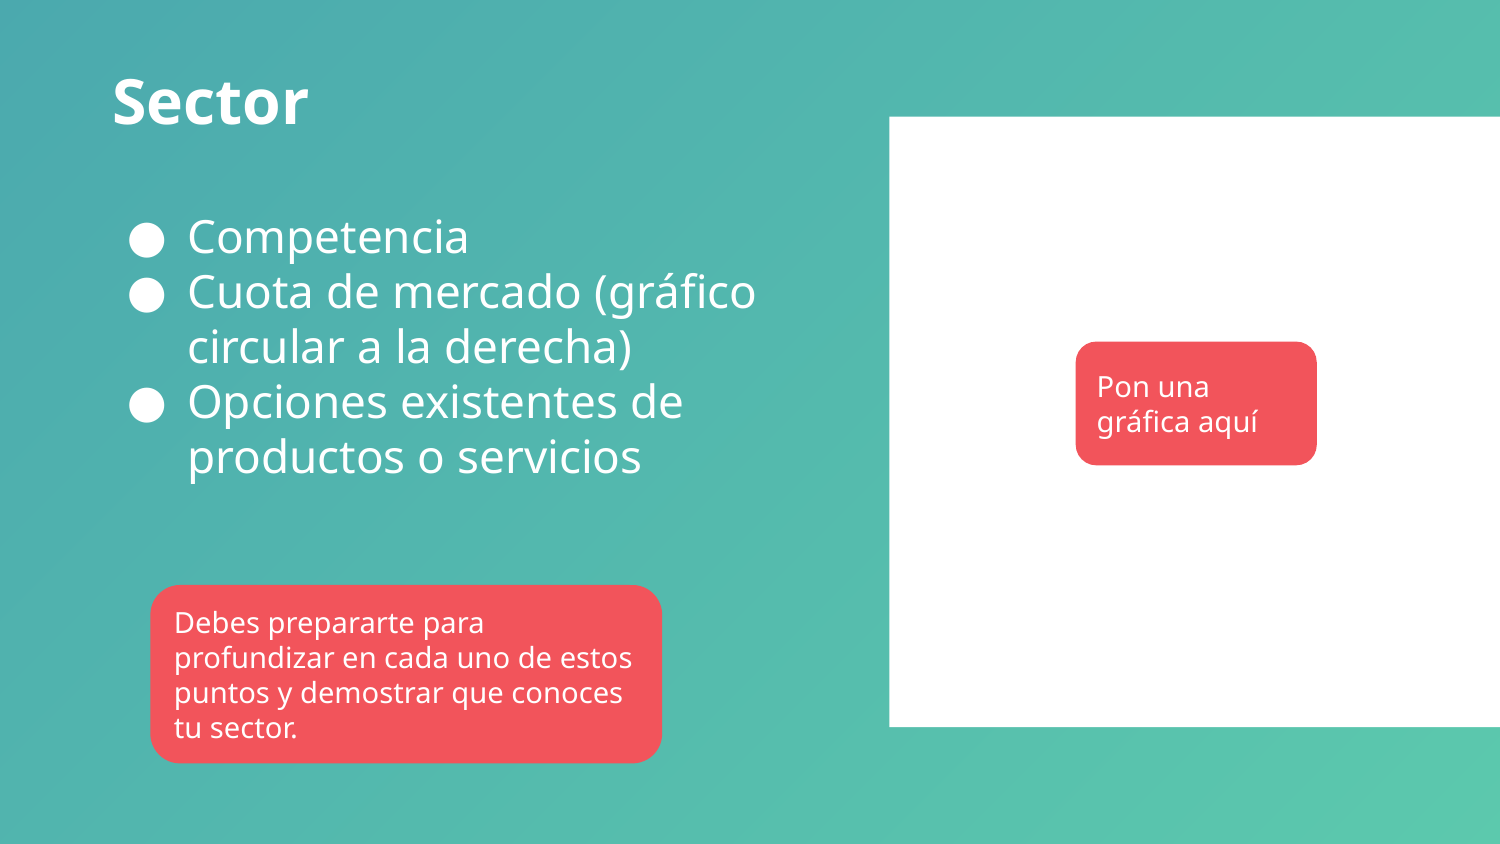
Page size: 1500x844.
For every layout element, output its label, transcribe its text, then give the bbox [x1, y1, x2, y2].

text_box Pon una gráfica aquí [1075, 341, 1317, 466]
text_box Competencia Cuota de mercado (gráfico circular a la derecha) Opciones existentes de productos o servicios [97, 192, 794, 719]
text_box Sector [97, 47, 563, 147]
text_box Debes prepararte para profundizar en cada uno de estos puntos y demostrar que conoces tu sector. [150, 584, 663, 764]
